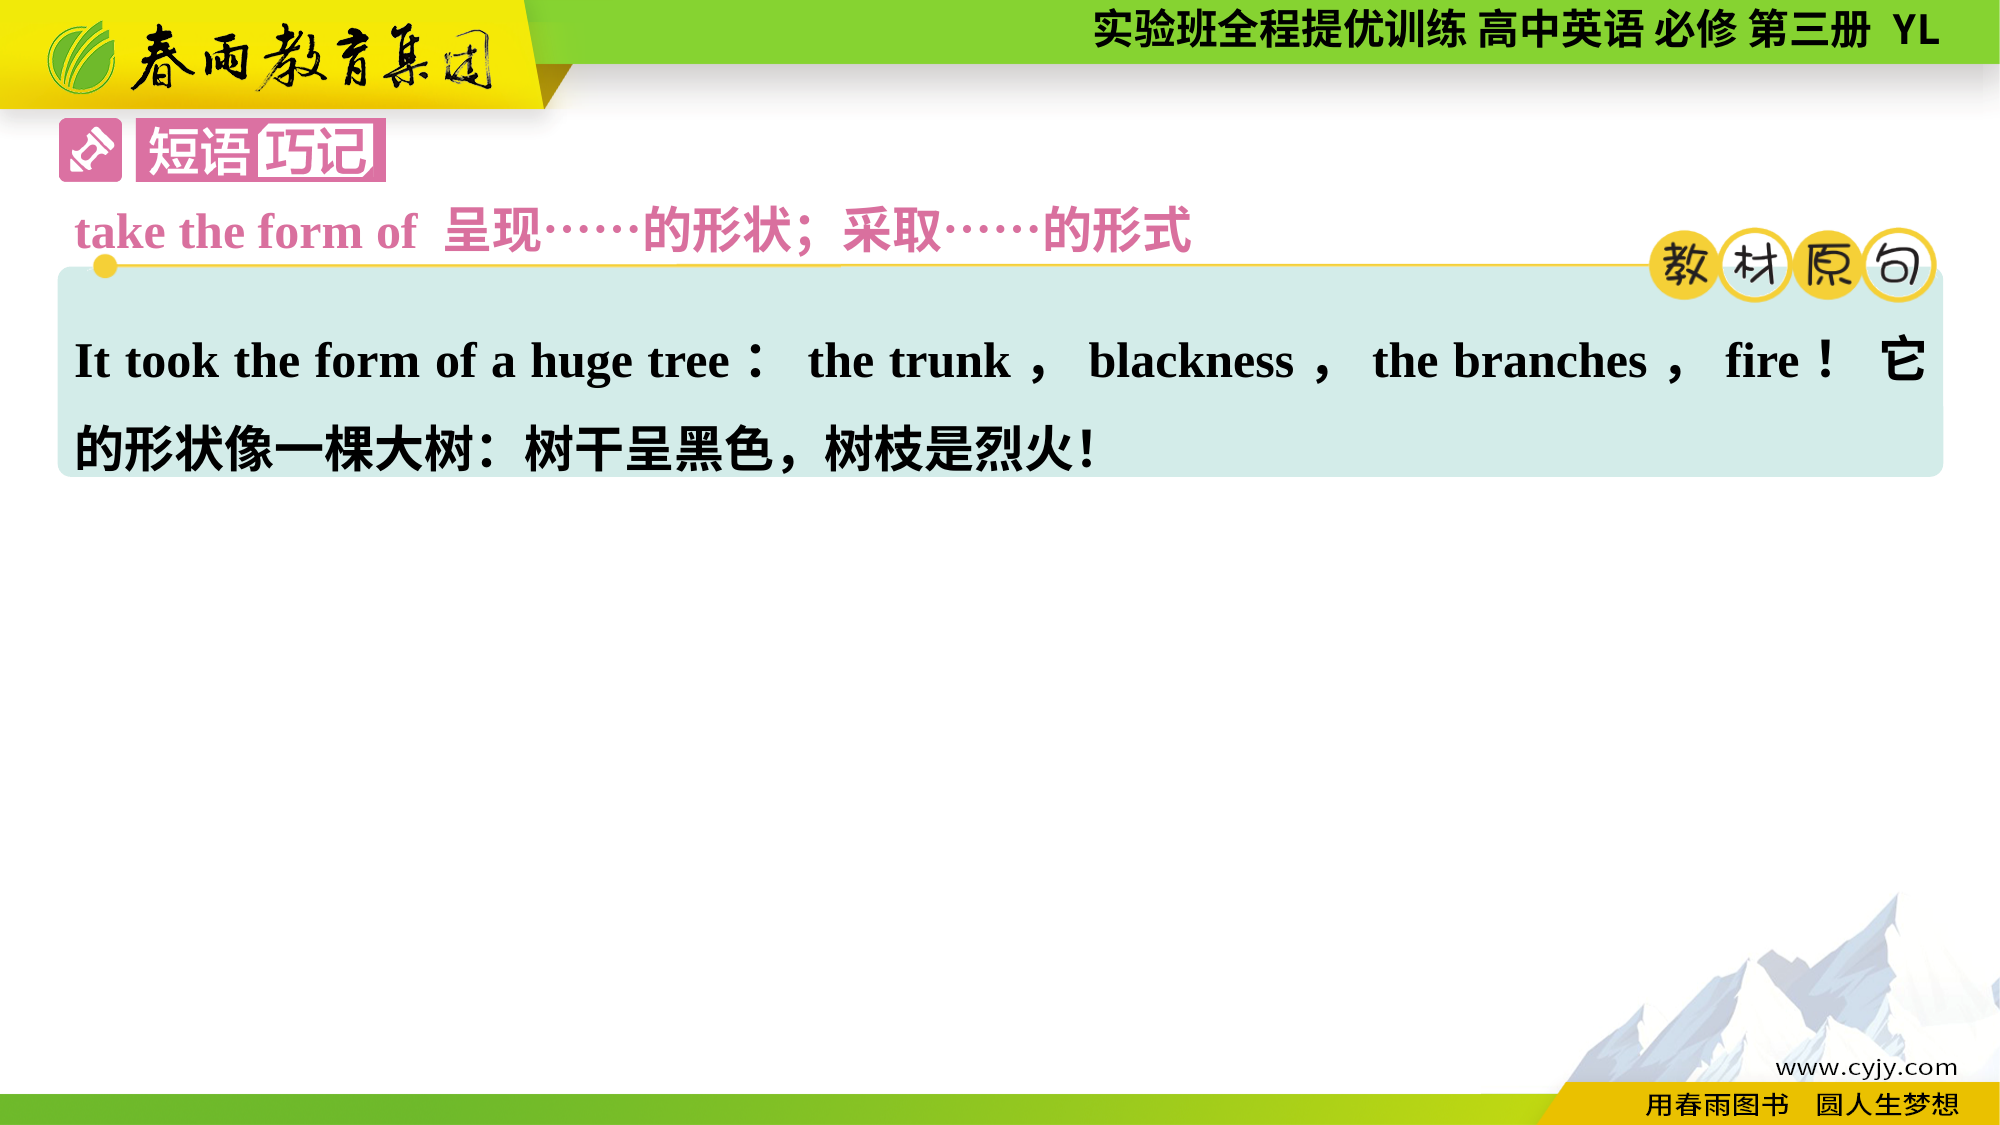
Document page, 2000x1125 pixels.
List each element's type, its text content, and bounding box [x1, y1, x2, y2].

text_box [87, 219, 1938, 306]
list take the form of 呈现……的形状；采取……的形式 It took the form of a huge tree：the trunk，blackness，the branches，fire！ 它的形状像一棵大树：树干呈黑色，树枝是烈火！ [59, 160, 1944, 477]
picture [0, 0, 2000, 1125]
